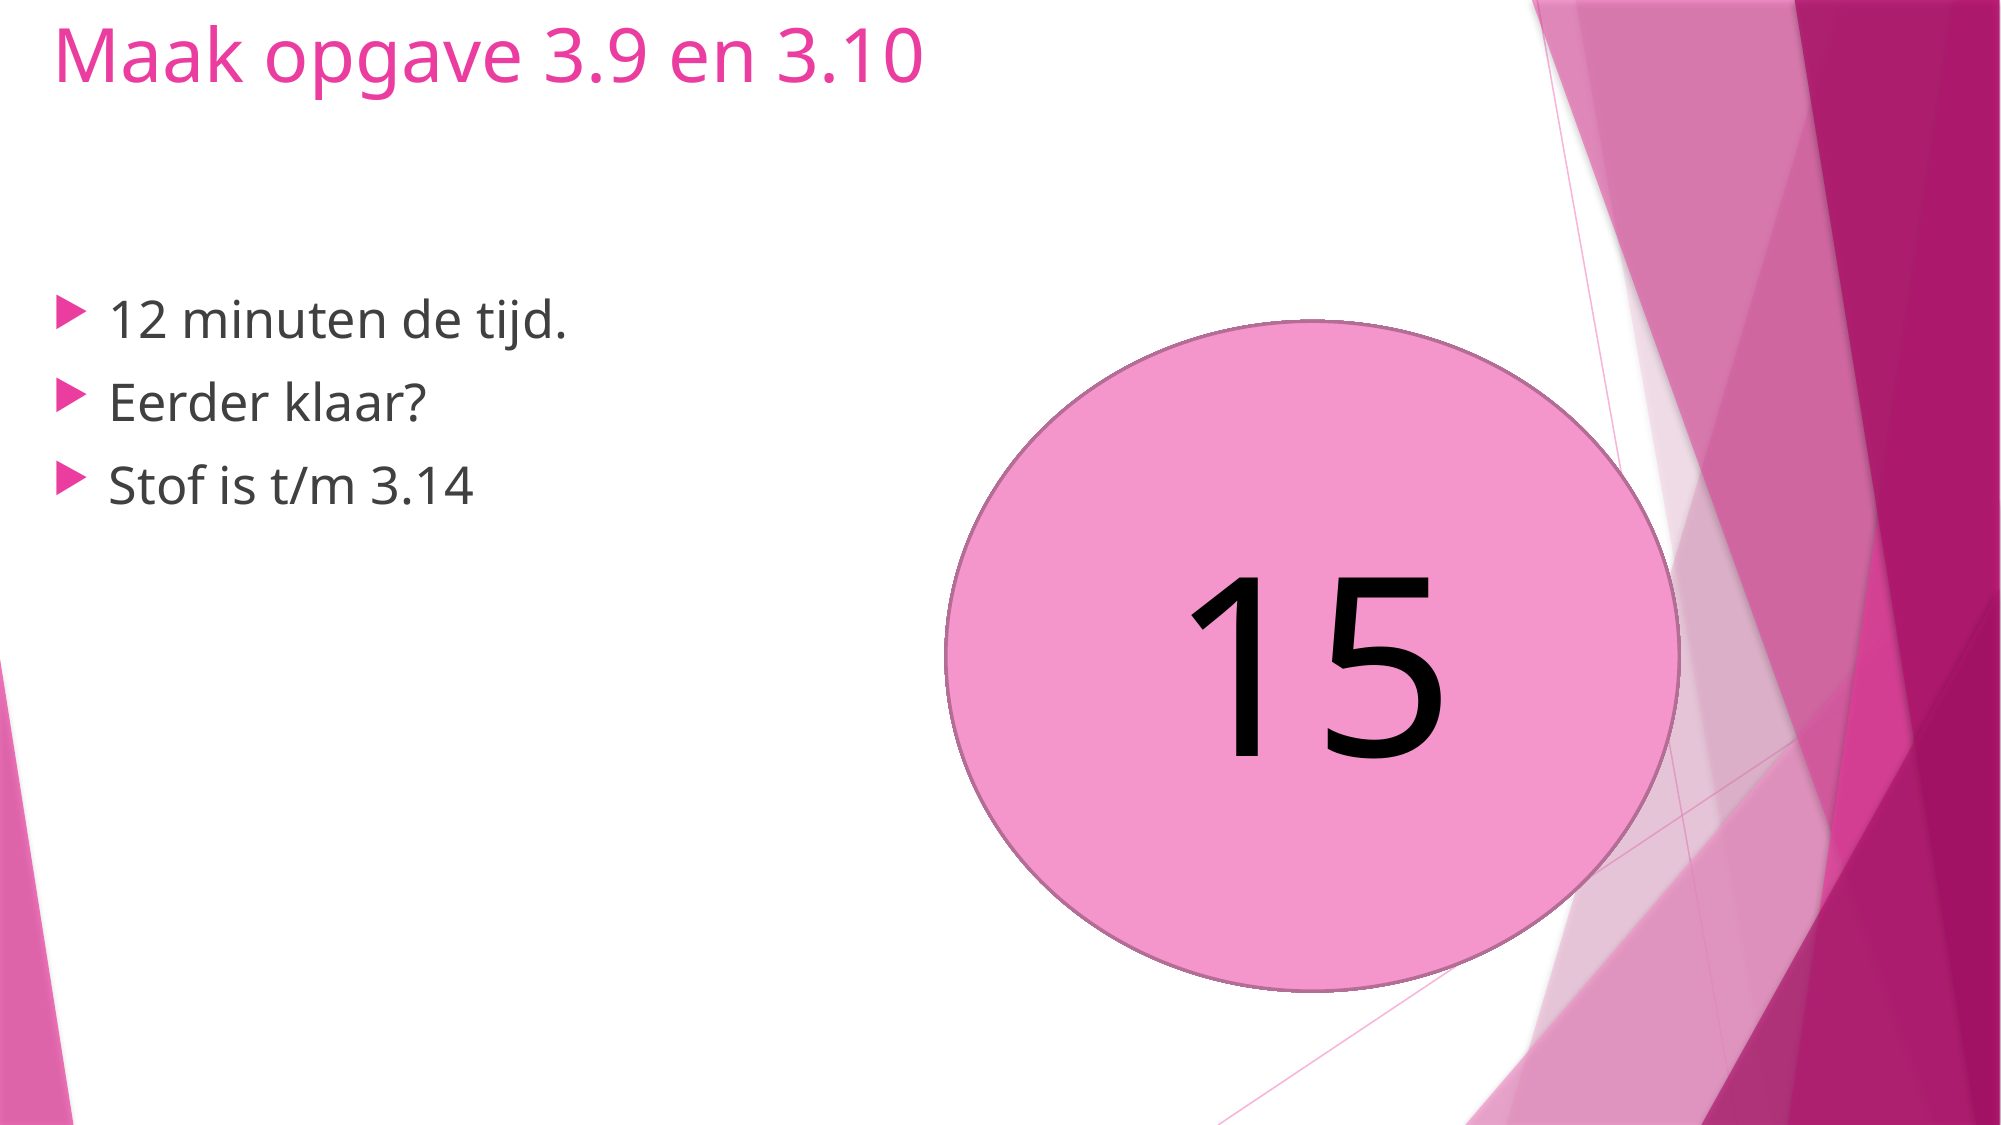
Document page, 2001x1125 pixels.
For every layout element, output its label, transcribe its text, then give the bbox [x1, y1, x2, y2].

title Maak opgave 3.9 en 3.10 [37, 0, 1494, 260]
list 12 minuten de tijd. Eerder klaar? Stof is t/m 3.14 [37, 278, 818, 1013]
text_box 15 [944, 319, 1681, 993]
